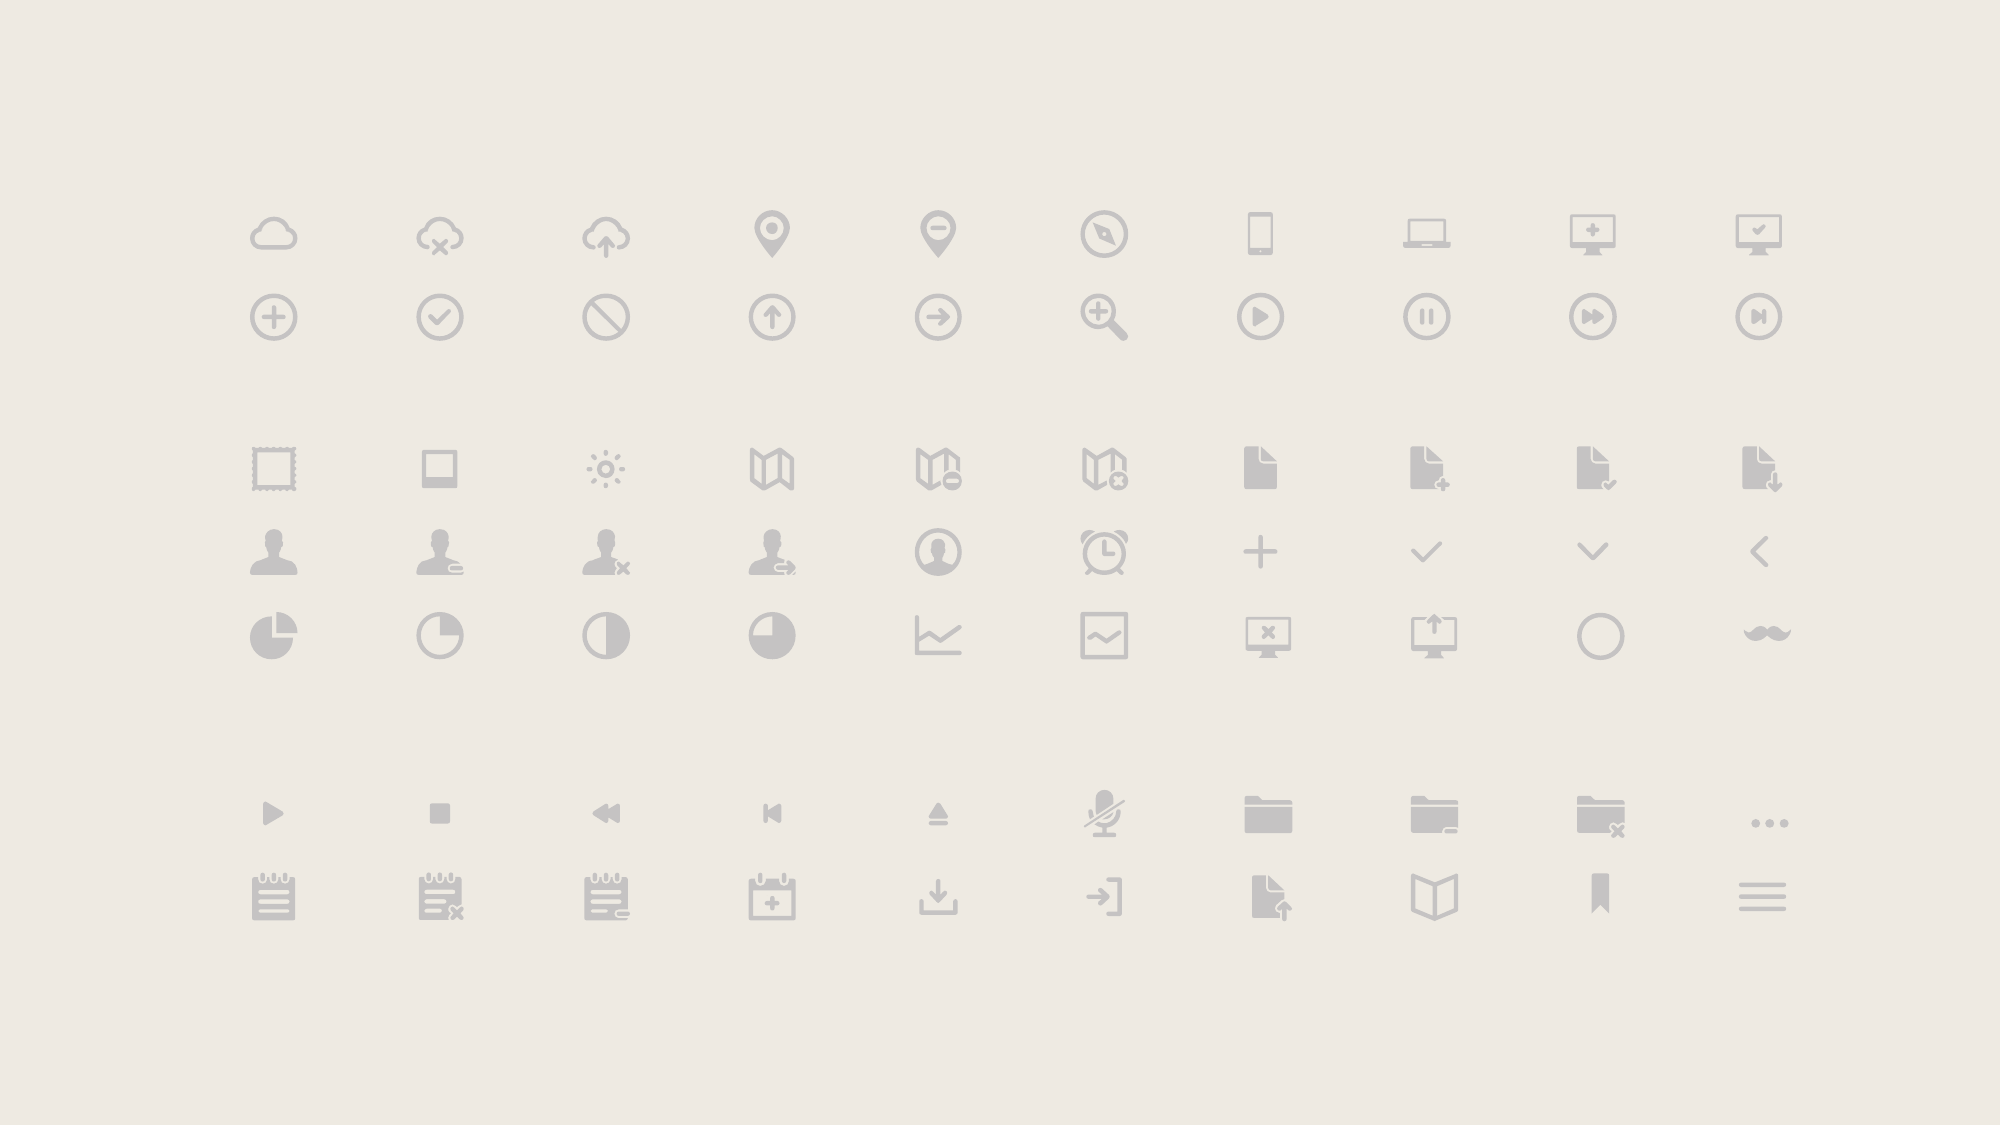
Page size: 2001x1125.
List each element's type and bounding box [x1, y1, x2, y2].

text_box [915, 447, 962, 491]
text_box [919, 899, 958, 915]
text_box [1576, 446, 1617, 491]
text_box [748, 611, 796, 660]
text_box [1244, 446, 1277, 490]
text_box [1569, 292, 1617, 341]
text_box [1410, 873, 1459, 922]
text_box [748, 878, 796, 921]
text_box [914, 528, 962, 576]
text_box [1403, 292, 1451, 341]
text_box [1080, 210, 1129, 258]
text_box [1735, 214, 1782, 256]
text_box [582, 529, 631, 575]
text_box [1577, 795, 1625, 805]
text_box [1247, 212, 1273, 256]
text_box [249, 293, 298, 341]
text_box [929, 878, 948, 904]
text_box [249, 216, 298, 250]
text_box [596, 460, 615, 479]
text_box [748, 529, 796, 575]
text_box [1080, 293, 1129, 341]
text_box [416, 293, 464, 341]
text_box [418, 872, 464, 920]
text_box [431, 238, 449, 256]
text_box [1577, 806, 1625, 838]
text_box [1245, 616, 1292, 658]
text_box [920, 210, 957, 258]
text_box [1410, 806, 1459, 834]
text_box [416, 529, 464, 575]
text_box [1765, 818, 1775, 828]
text_box [416, 216, 464, 250]
text_box [748, 293, 796, 341]
text_box [1410, 541, 1443, 563]
text_box [590, 478, 597, 484]
text_box [1106, 877, 1122, 917]
text_box [1738, 906, 1787, 912]
text_box [603, 482, 609, 489]
text_box [1743, 625, 1792, 641]
text_box [1577, 612, 1625, 661]
text_box [1591, 873, 1610, 914]
text_box [263, 801, 284, 826]
text_box [1080, 529, 1129, 575]
text_box [1735, 292, 1783, 341]
text_box [276, 611, 298, 634]
text_box [1083, 789, 1126, 838]
text_box [763, 803, 782, 824]
text_box [249, 616, 294, 660]
text_box [592, 803, 620, 824]
text_box [1410, 446, 1450, 492]
text_box [614, 454, 621, 461]
text_box [582, 293, 631, 341]
text_box [1738, 894, 1787, 899]
text_box [928, 820, 949, 826]
text_box [429, 803, 451, 824]
text_box [1086, 887, 1110, 906]
text_box [1750, 535, 1769, 568]
text_box [1410, 795, 1459, 805]
text_box [582, 216, 631, 258]
text_box [614, 478, 621, 484]
text_box [1738, 882, 1787, 888]
text_box [914, 293, 962, 341]
text_box [421, 449, 458, 489]
text_box [1411, 613, 1458, 659]
text_box [603, 449, 609, 456]
text_box [1236, 292, 1285, 341]
text_box [1080, 611, 1129, 660]
text_box [928, 802, 949, 819]
text_box [1779, 818, 1789, 828]
text_box [252, 872, 296, 921]
text_box [1243, 534, 1278, 569]
text_box [582, 611, 631, 660]
text_box [758, 872, 763, 884]
text_box [251, 446, 297, 492]
text_box [1577, 542, 1609, 561]
text_box [590, 454, 597, 461]
text_box [1082, 447, 1129, 491]
text_box [1742, 446, 1783, 493]
text_box [754, 210, 790, 258]
text_box [1569, 214, 1616, 256]
text_box [584, 872, 631, 921]
text_box [1244, 795, 1293, 805]
text_box [749, 447, 795, 491]
text_box [1403, 218, 1451, 248]
text_box [1252, 875, 1293, 922]
text_box [781, 872, 787, 884]
text_box [249, 529, 298, 575]
text_box [1244, 806, 1293, 834]
text_box [416, 611, 464, 660]
text_box [914, 615, 962, 656]
text_box [1751, 818, 1761, 828]
